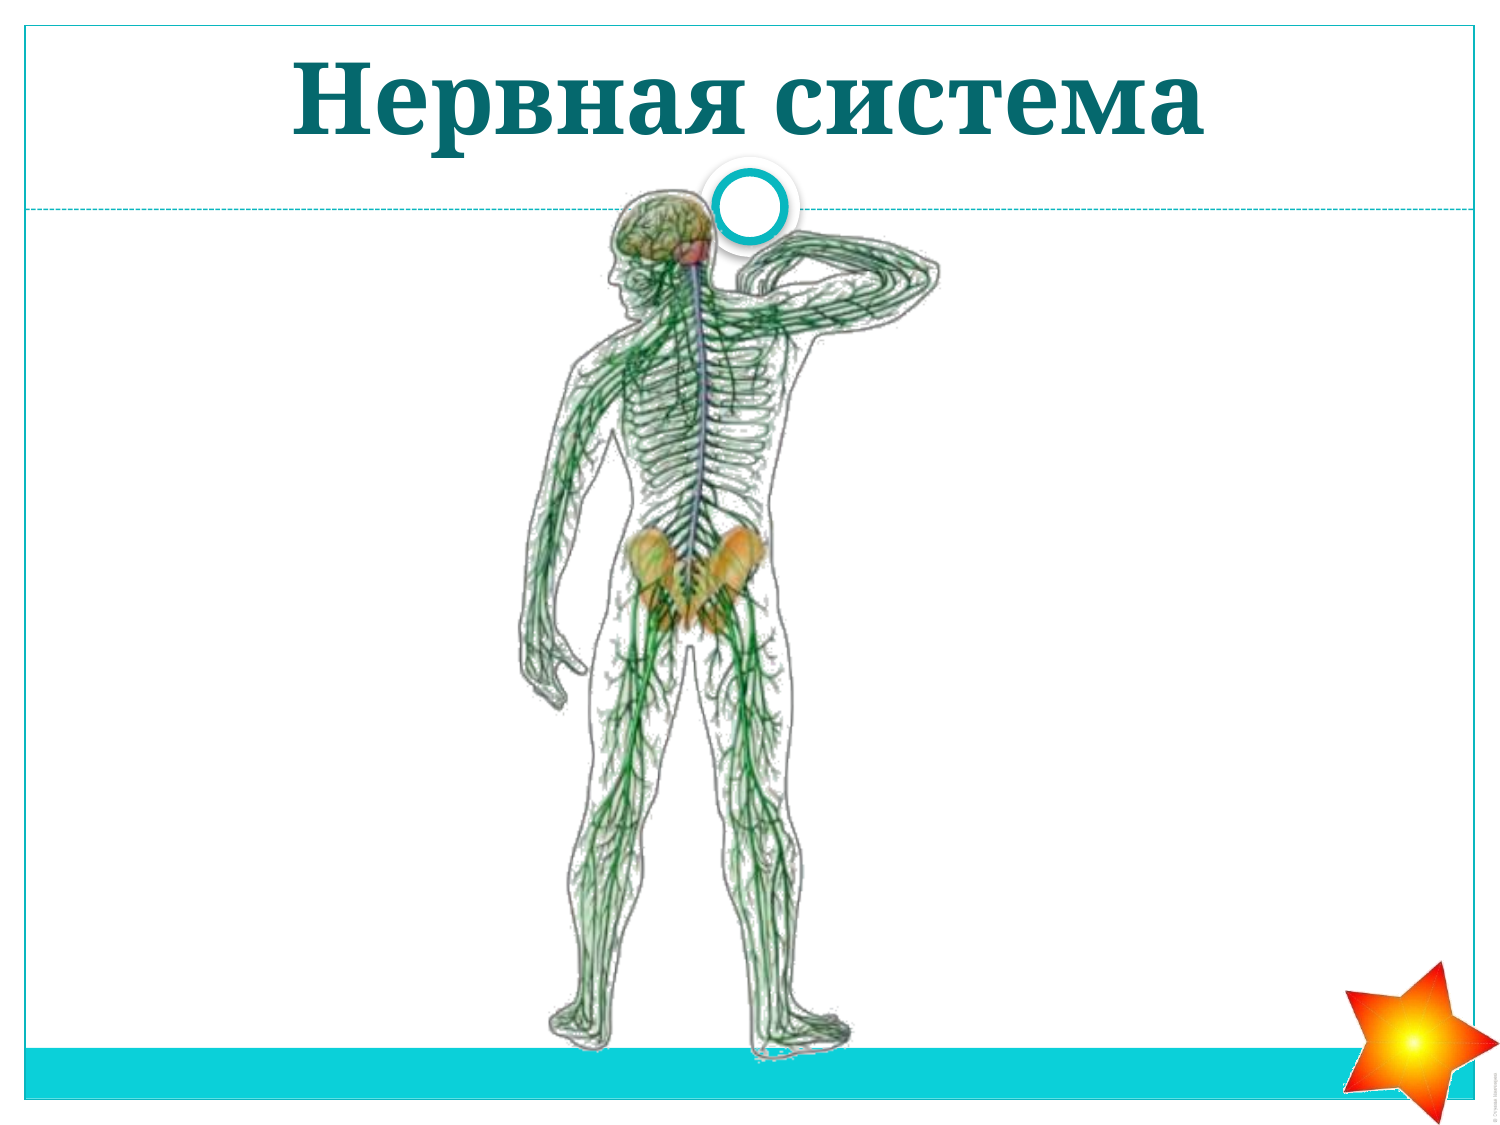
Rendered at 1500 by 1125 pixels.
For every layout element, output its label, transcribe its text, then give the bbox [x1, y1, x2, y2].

title Нервная система [49, 37, 1450, 162]
picture [1342, 960, 1500, 1125]
picture [468, 175, 962, 1071]
